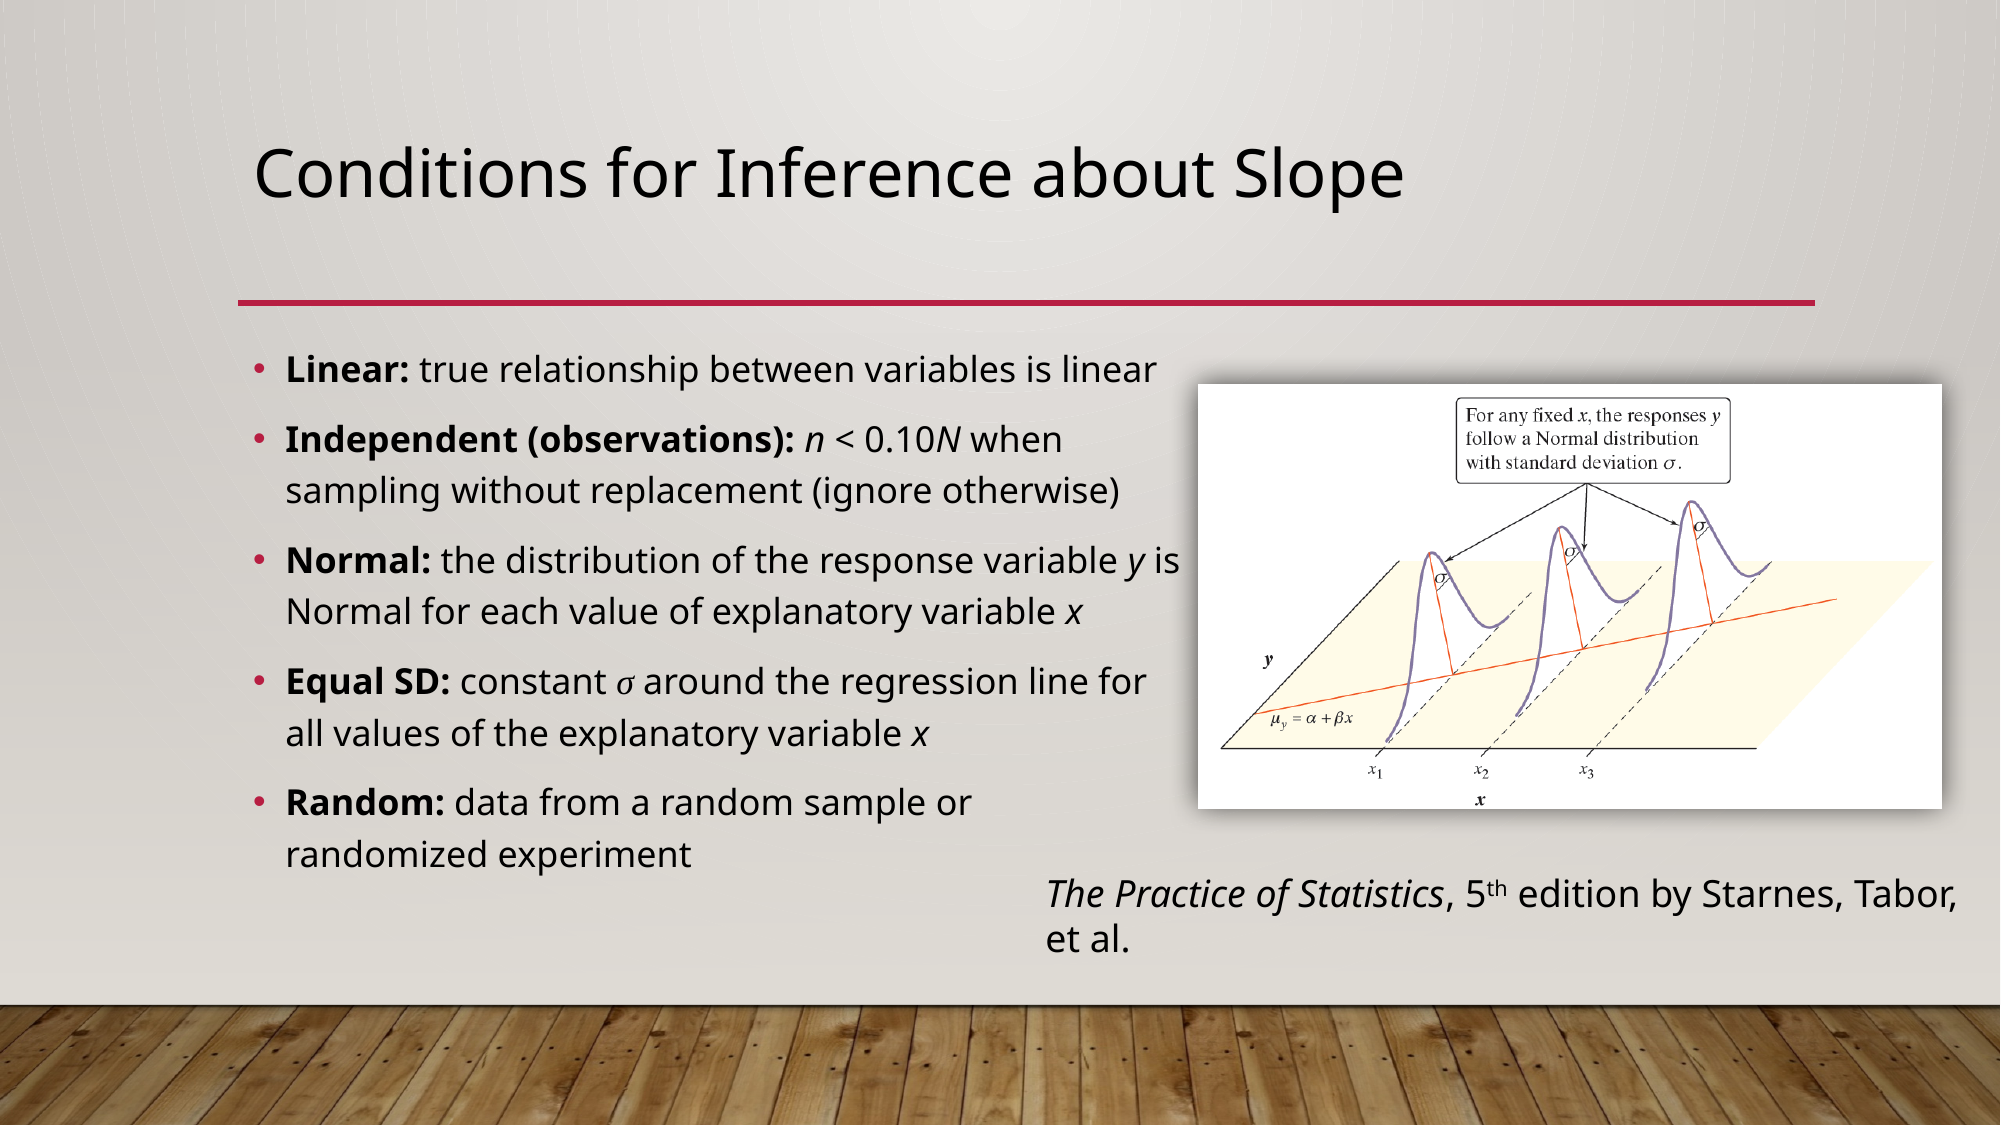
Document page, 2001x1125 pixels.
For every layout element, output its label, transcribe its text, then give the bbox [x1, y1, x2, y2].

title Conditions for Inference about Slope [238, 131, 1814, 305]
list Linear: true relationship between variables is linear Independent (observations): n < 0.10N when sampling without replacement (ignore otherwise) Normal: the distribution of the response variable y is Normal for each value of explanatory variable x Equal SD: constant σ around the regression line for all values of the explanatory variable x Random: data from a random sample or randomized experiment [238, 330, 1199, 959]
picture [1198, 384, 1942, 809]
picture [0, 1005, 2000, 1125]
text_box The Practice of Statistics, 5th edition by Starnes, Tabor, et al. [1030, 862, 1983, 968]
